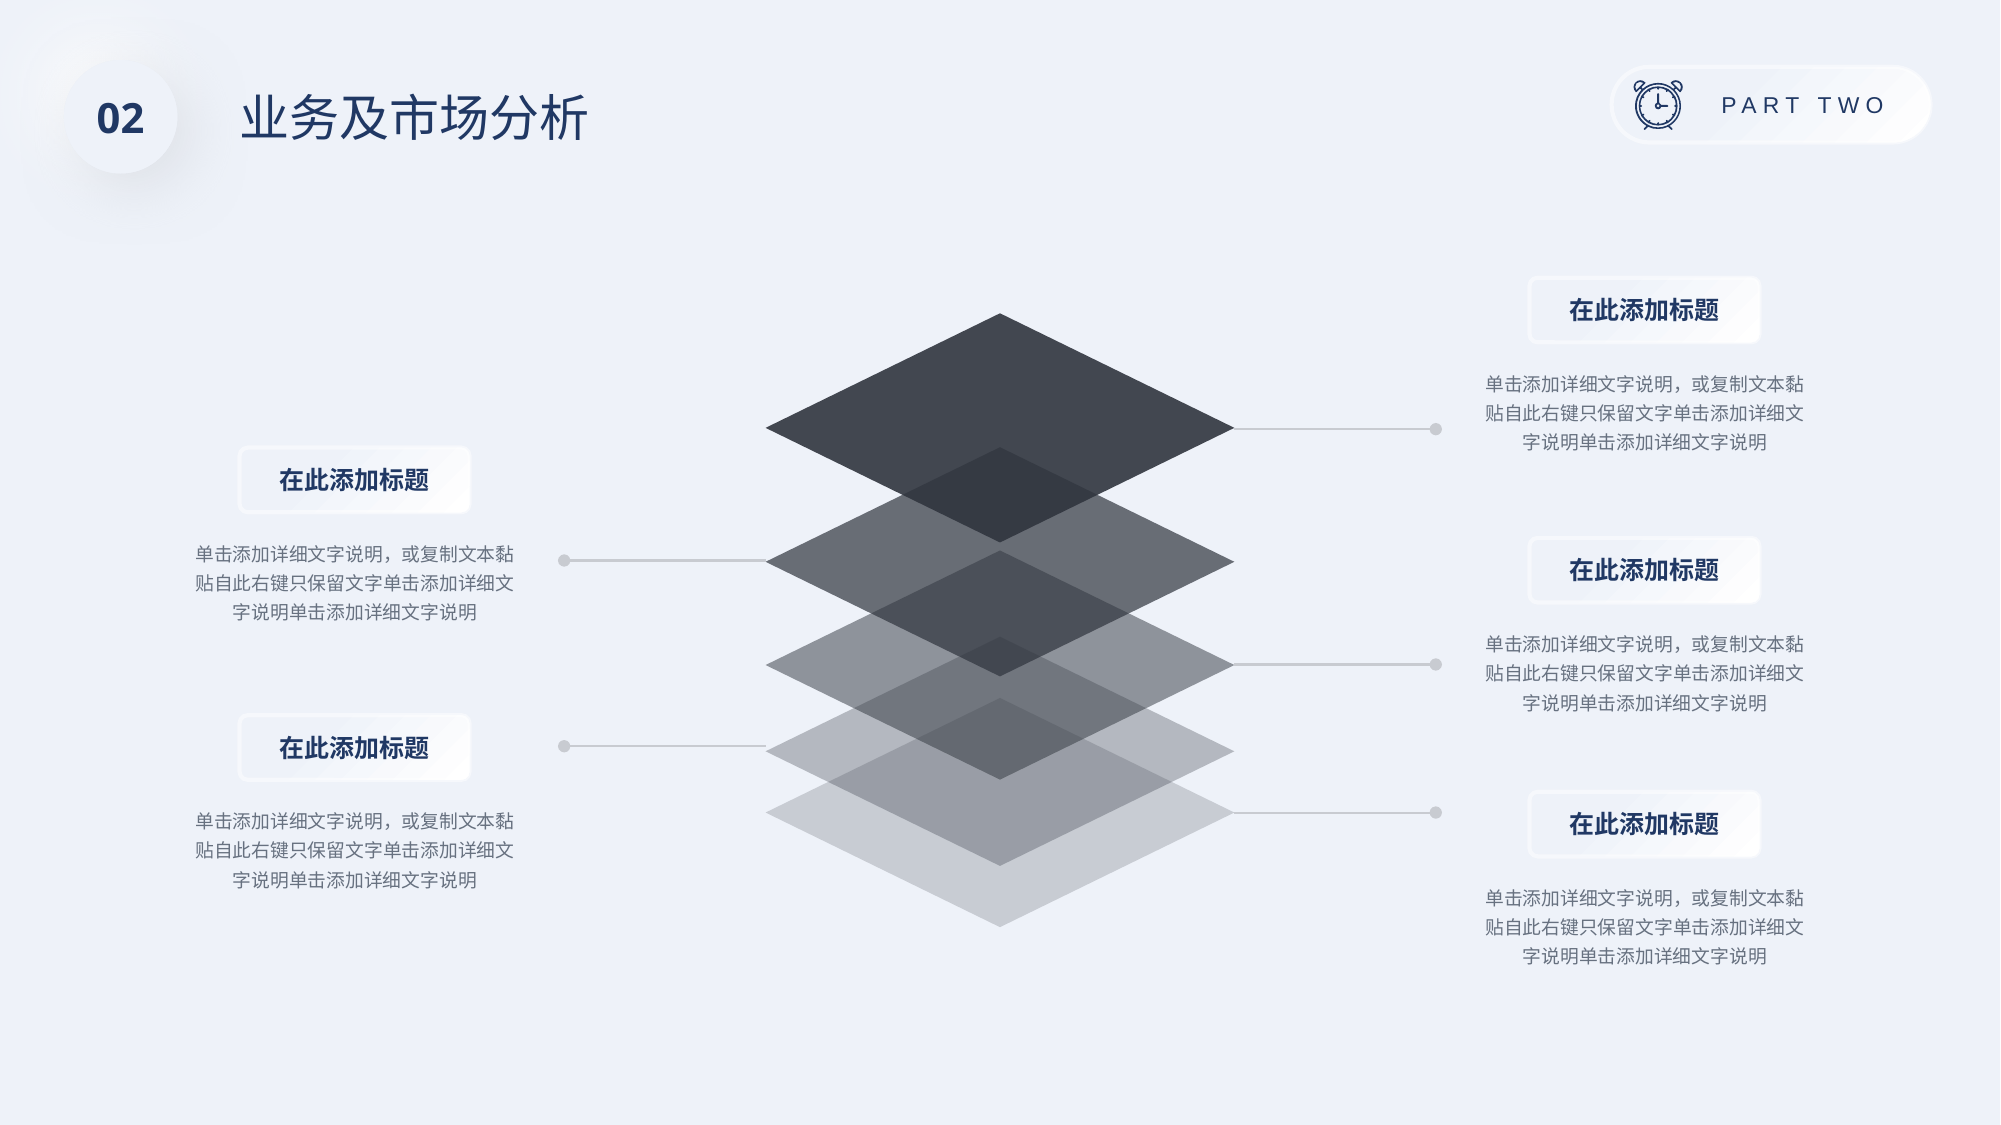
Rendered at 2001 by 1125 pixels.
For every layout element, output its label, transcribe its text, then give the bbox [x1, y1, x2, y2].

text_box [1234, 806, 1443, 819]
text_box [1234, 658, 1443, 671]
text_box [557, 740, 766, 753]
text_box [239, 715, 470, 780]
text_box 单击添加详细文字说明，或复制文本黏贴自此右键只保留文字单击添加详细文字说明单击添加详细文字说明 [190, 795, 520, 899]
text_box [765, 550, 1235, 708]
text_box 单击添加详细文字说明，或复制文本黏贴自此右键只保留文字单击添加详细文字说明单击添加详细文字说明 [1479, 872, 1810, 975]
text_box 单击添加详细文字说明，或复制文本黏贴自此右键只保留文字单击添加详细文字说明单击添加详细文字说明 [1479, 358, 1810, 461]
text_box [239, 447, 470, 513]
text_box [557, 554, 766, 567]
text_box 单击添加详细文字说明，或复制文本黏贴自此右键只保留文字单击添加详细文字说明单击添加详细文字说明 [1479, 618, 1810, 722]
text_box [765, 636, 1235, 782]
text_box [63, 60, 178, 174]
text_box 单击添加详细文字说明，或复制文本黏贴自此右键只保留文字单击添加详细文字说明单击添加详细文字说明 [190, 528, 520, 631]
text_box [1529, 537, 1760, 603]
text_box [1529, 791, 1760, 857]
text_box [765, 313, 1235, 495]
text_box [765, 697, 1234, 928]
text_box [1234, 422, 1443, 436]
text_box 业务及市场分析 [224, 78, 800, 154]
text_box [765, 447, 1235, 613]
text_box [1529, 277, 1760, 343]
